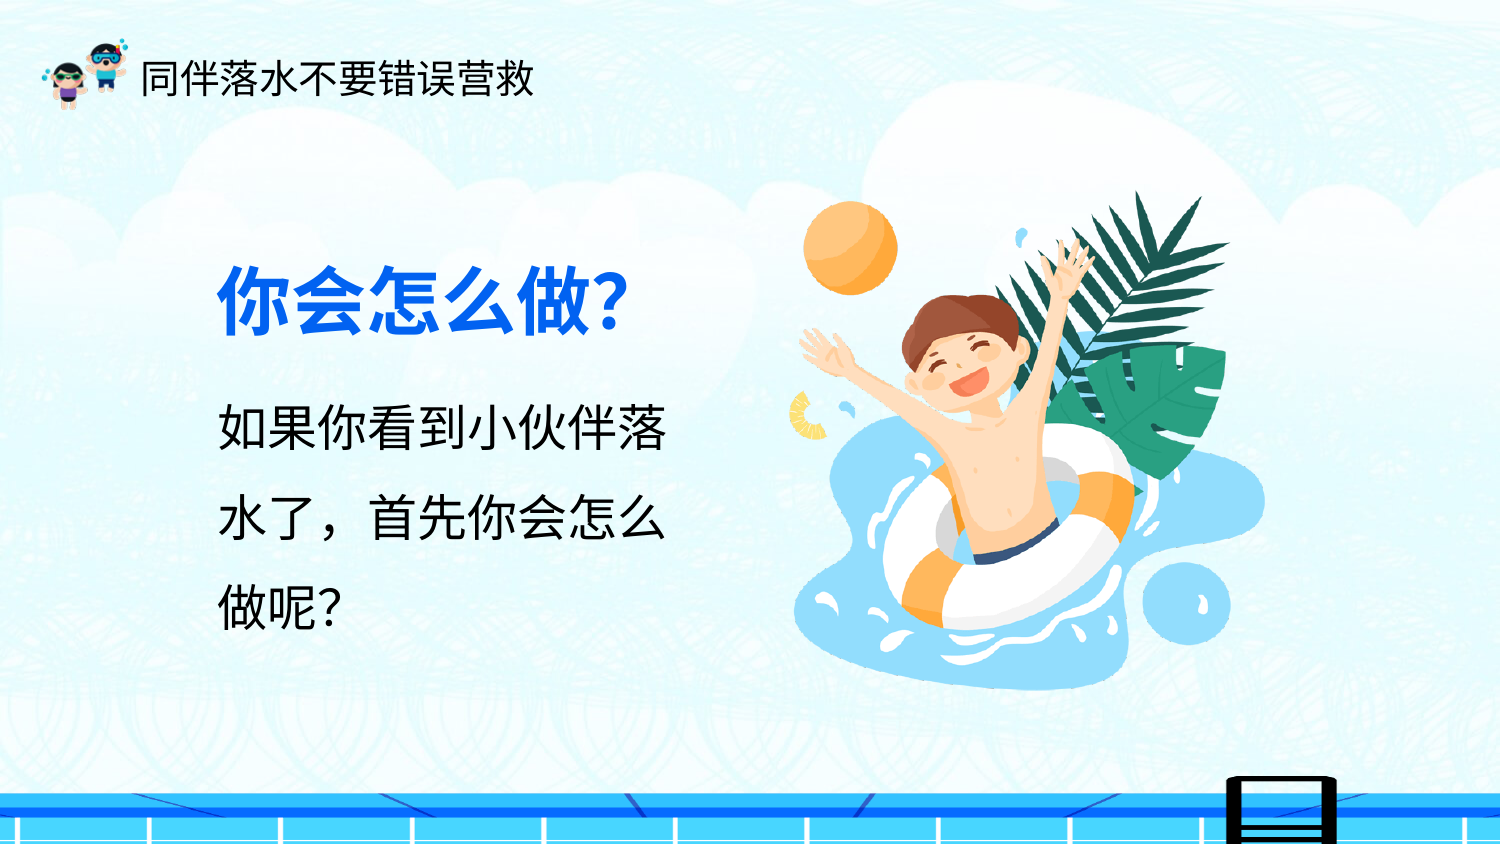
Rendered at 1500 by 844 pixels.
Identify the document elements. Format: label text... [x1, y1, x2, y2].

picture [0, 0, 1500, 844]
text_box 如果你看到小伙伴落水了，首先你会怎么做呢？ [202, 359, 725, 644]
text_box 你会怎么做？ [164, 246, 719, 313]
